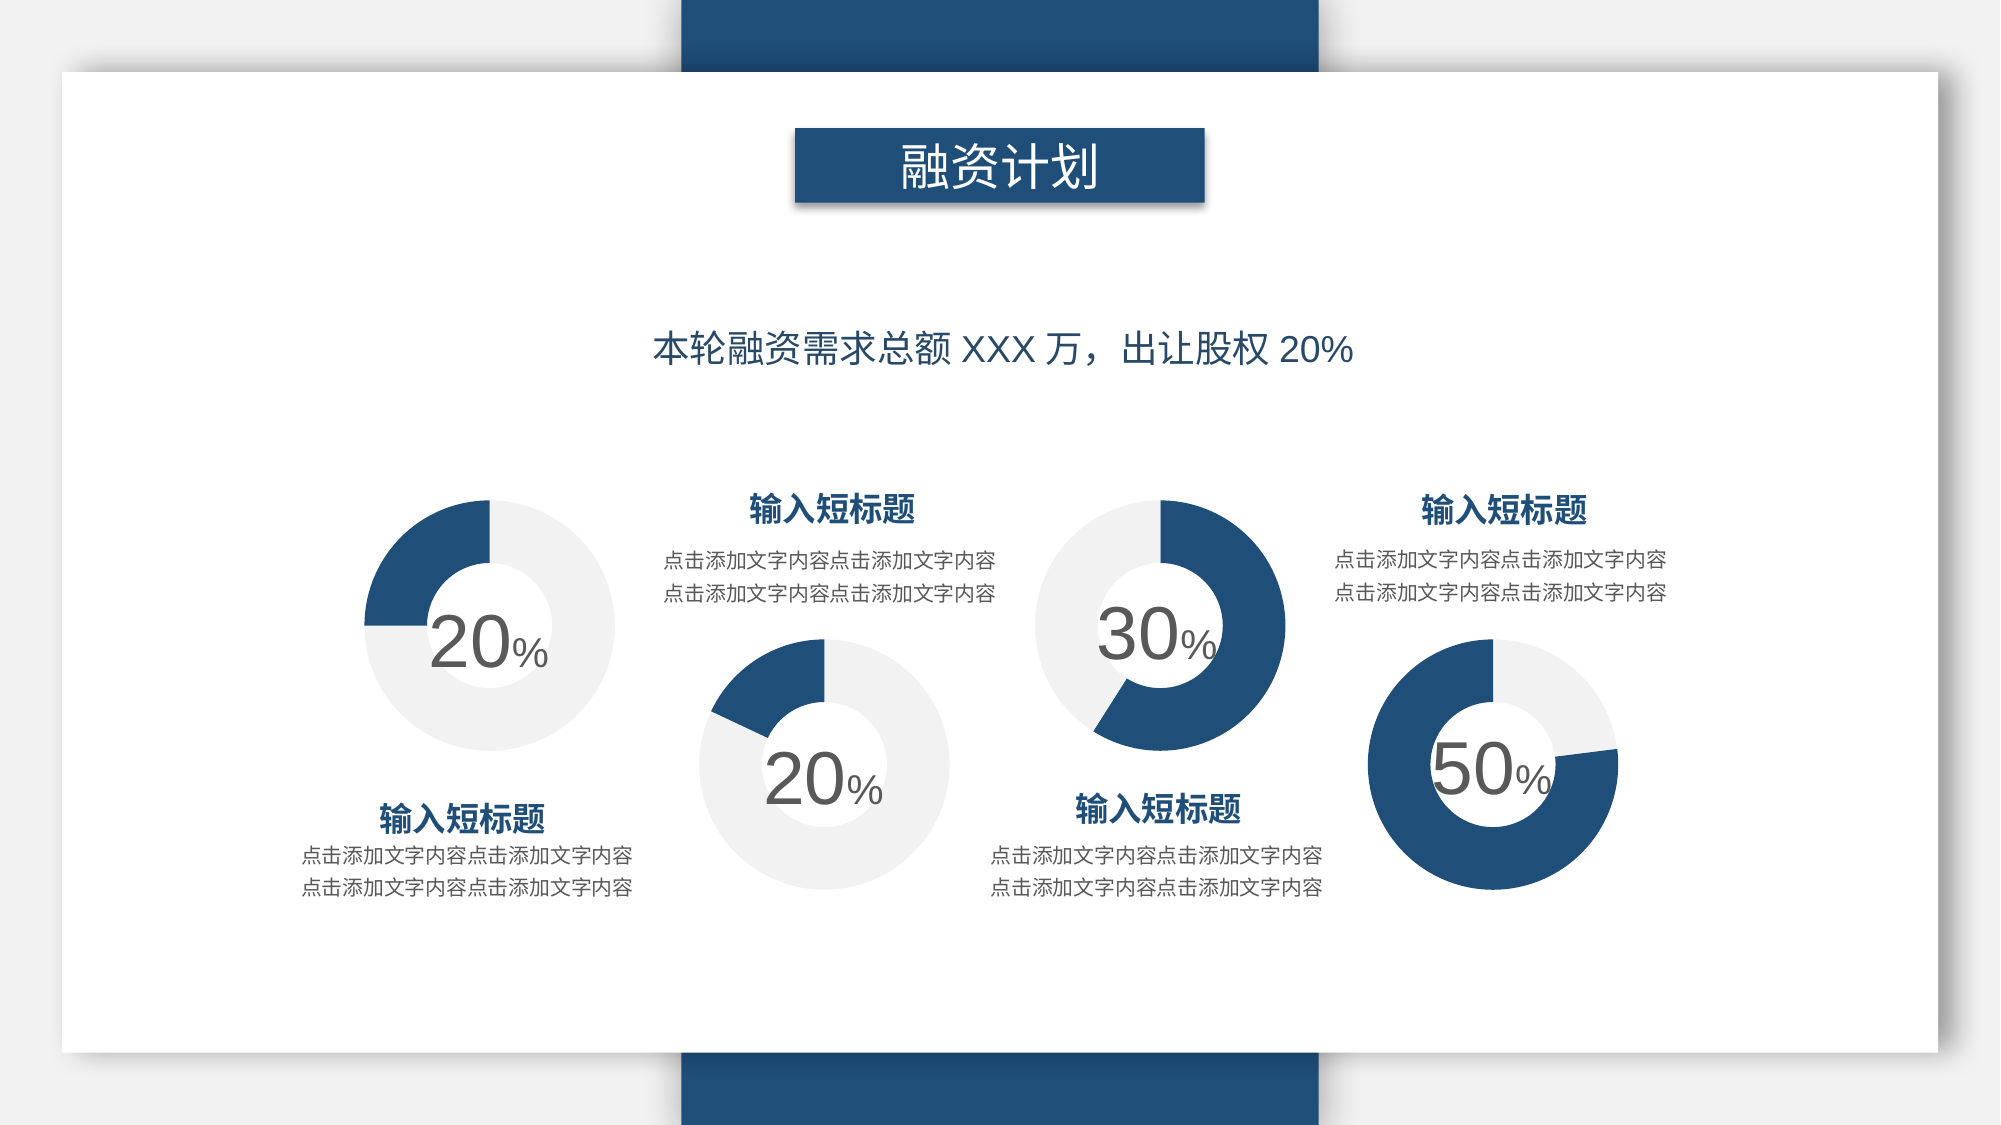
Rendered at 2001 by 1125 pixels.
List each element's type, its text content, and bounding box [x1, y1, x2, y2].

text_box 输入短标题 [1375, 469, 1634, 530]
text_box 点击添加文字内容点击添加文字内容点击添加文字内容点击添加文字内容 [976, 827, 1345, 908]
text_box 点击添加文字内容点击添加文字内容点击添加文字内容点击添加文字内容 [286, 827, 655, 908]
text_box 输入短标题 [333, 778, 592, 827]
text_box 点击添加文字内容点击添加文字内容点击添加文字内容点击添加文字内容 [649, 532, 1018, 613]
chart [693, 630, 955, 900]
text_box 点击添加文字内容点击添加文字内容点击添加文字内容点击添加文字内容 [1319, 532, 1689, 612]
text_box 本轮融资需求总额XXX万，出让股权20% [637, 317, 1369, 377]
text_box 融资计划 [795, 128, 1205, 203]
chart [359, 491, 621, 761]
chart [1362, 630, 1624, 900]
text_box 输入短标题 [703, 468, 962, 529]
chart [1029, 491, 1291, 761]
text_box 输入短标题 [1029, 768, 1288, 827]
